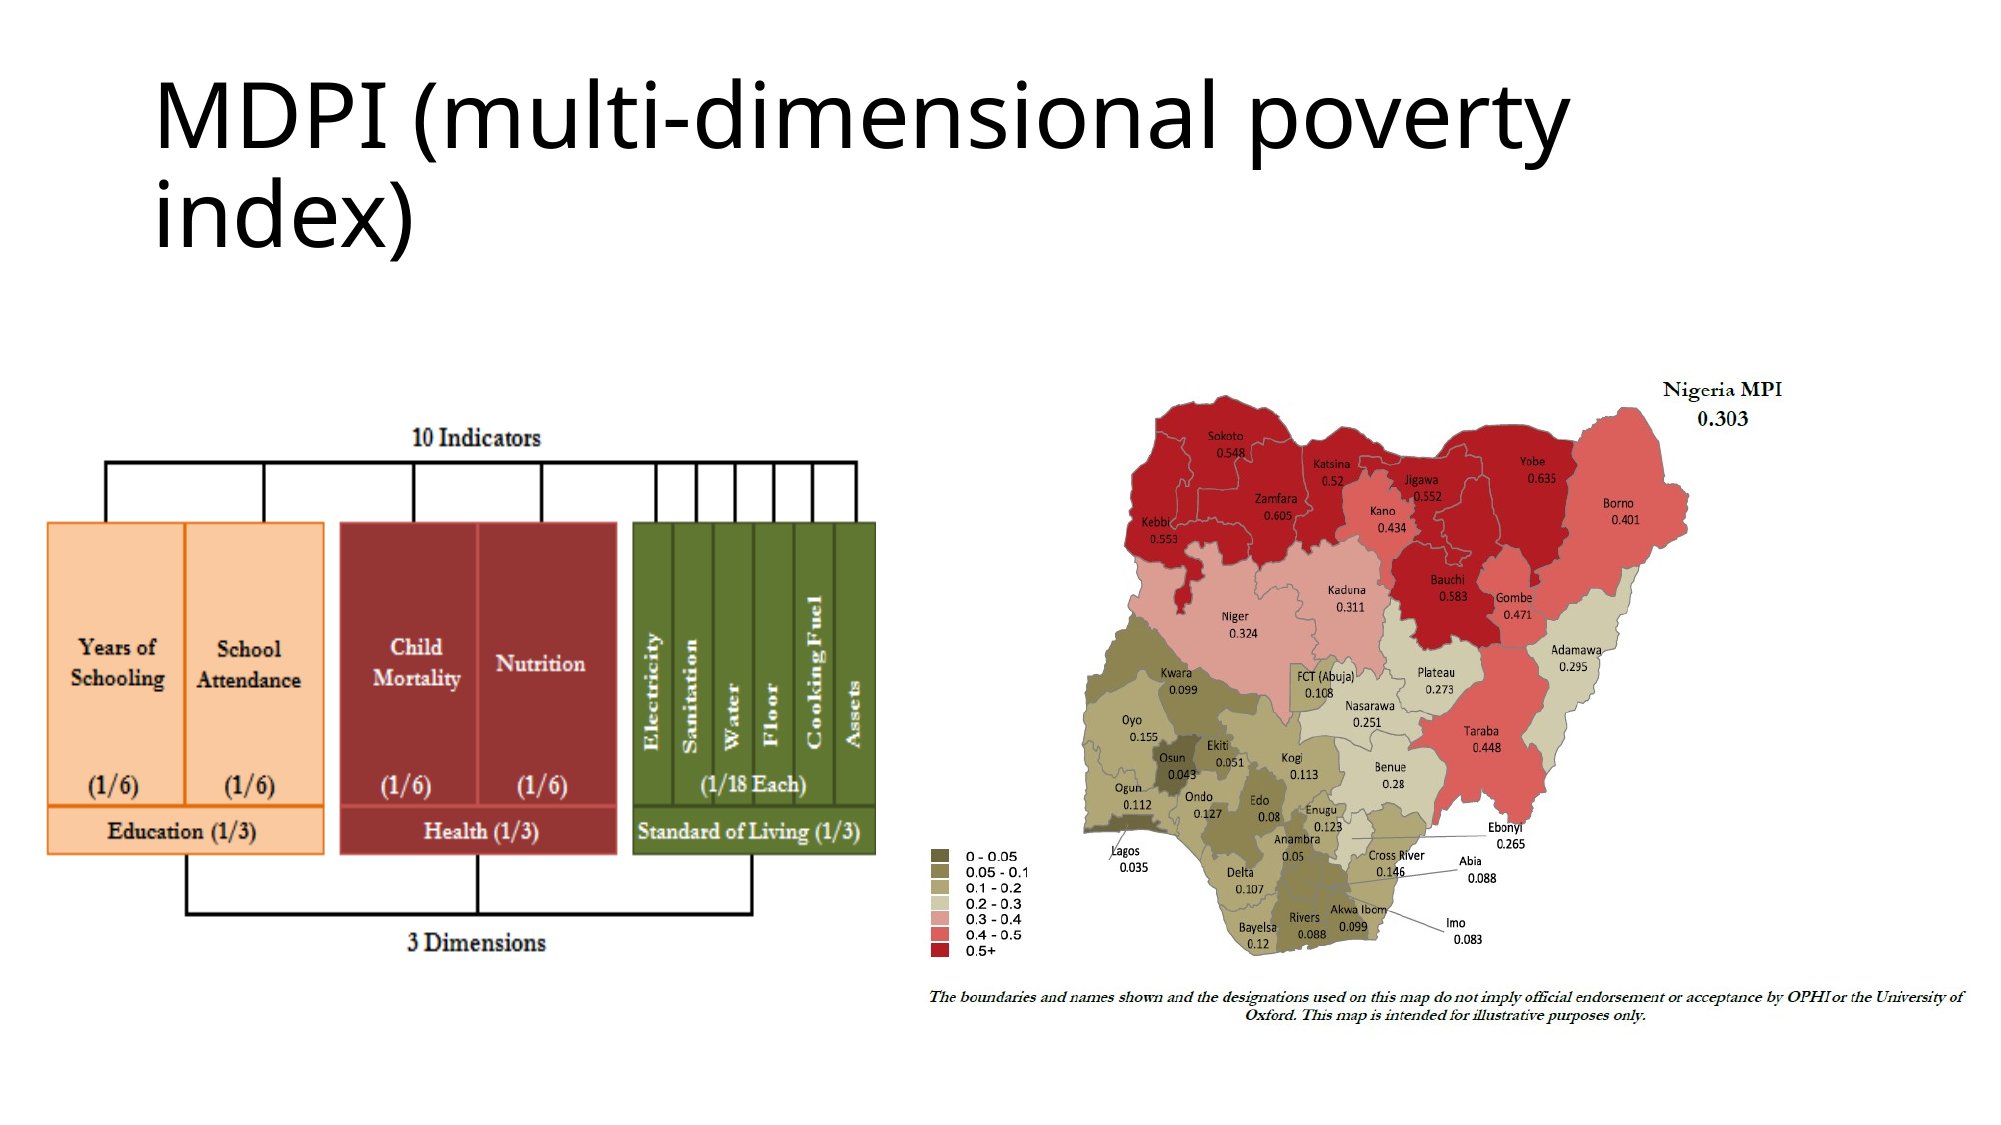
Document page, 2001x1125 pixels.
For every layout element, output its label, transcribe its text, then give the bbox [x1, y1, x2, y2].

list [22, 412, 876, 964]
picture [876, 341, 1978, 1034]
title MDPI (multi-dimensional poverty index) [137, 59, 1863, 278]
